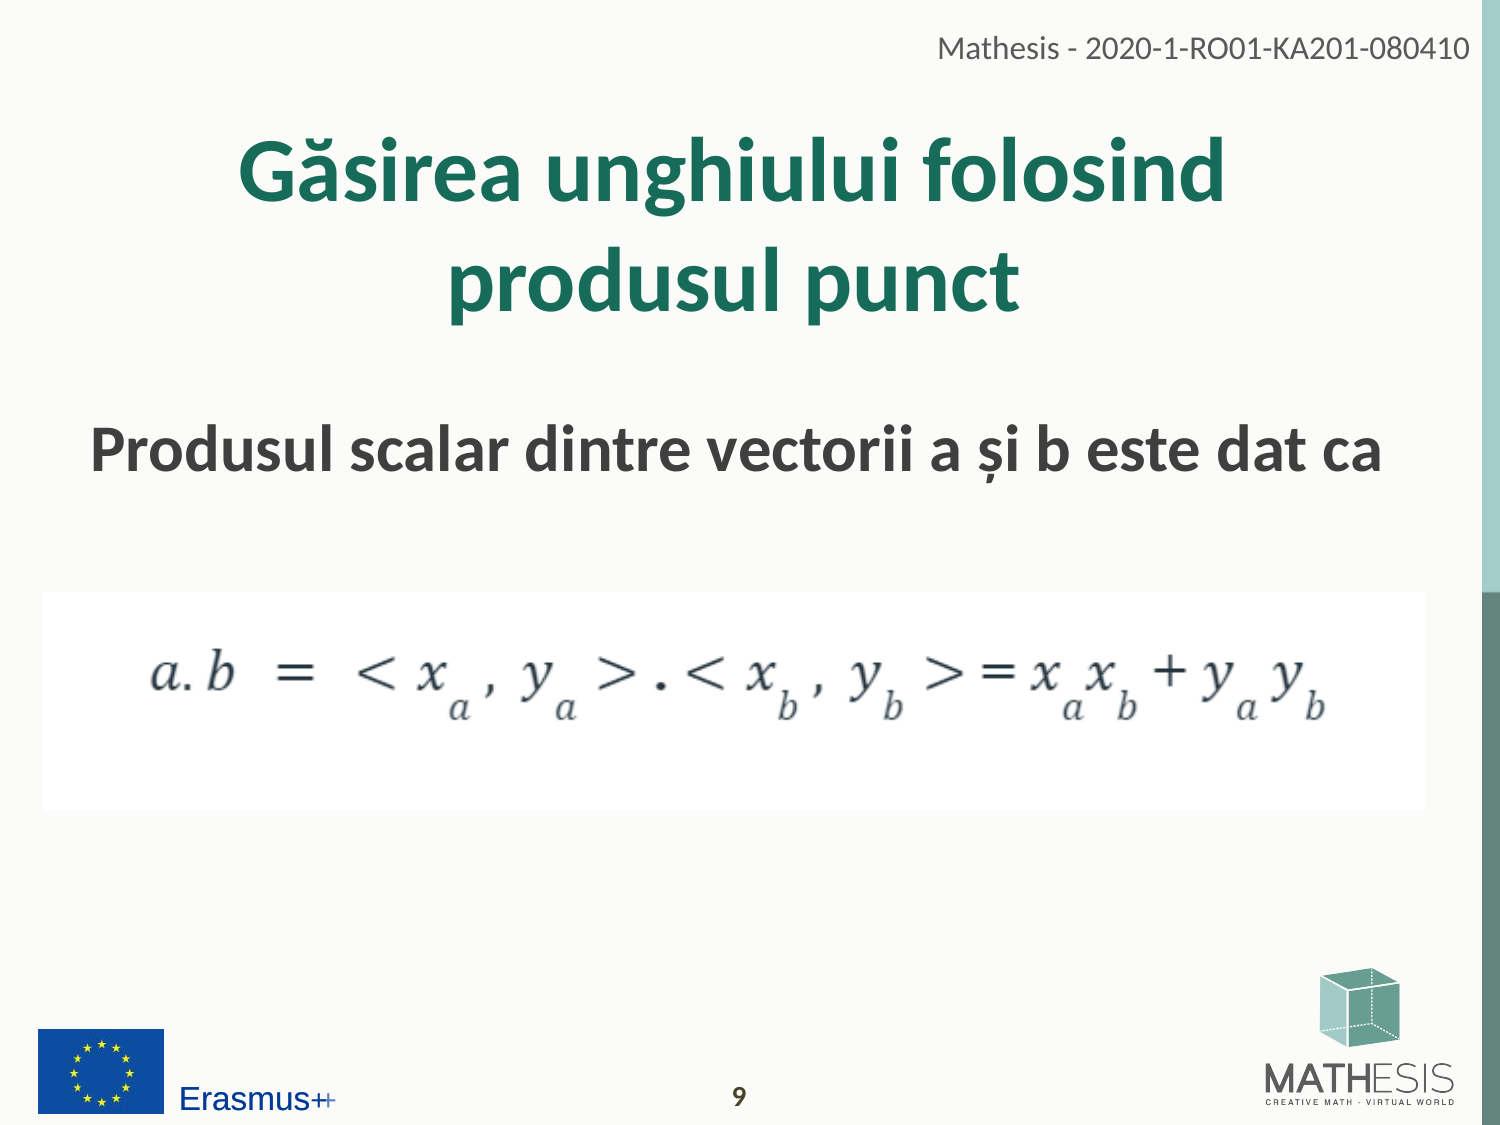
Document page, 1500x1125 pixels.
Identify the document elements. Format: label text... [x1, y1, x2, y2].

picture [42, 591, 1426, 811]
title Găsirea unghiului folosind produsul punct [58, 102, 1409, 290]
list Produsul scalar dintre vectorii a și b este dat ca [75, 397, 1425, 565]
picture [38, 1029, 164, 1114]
